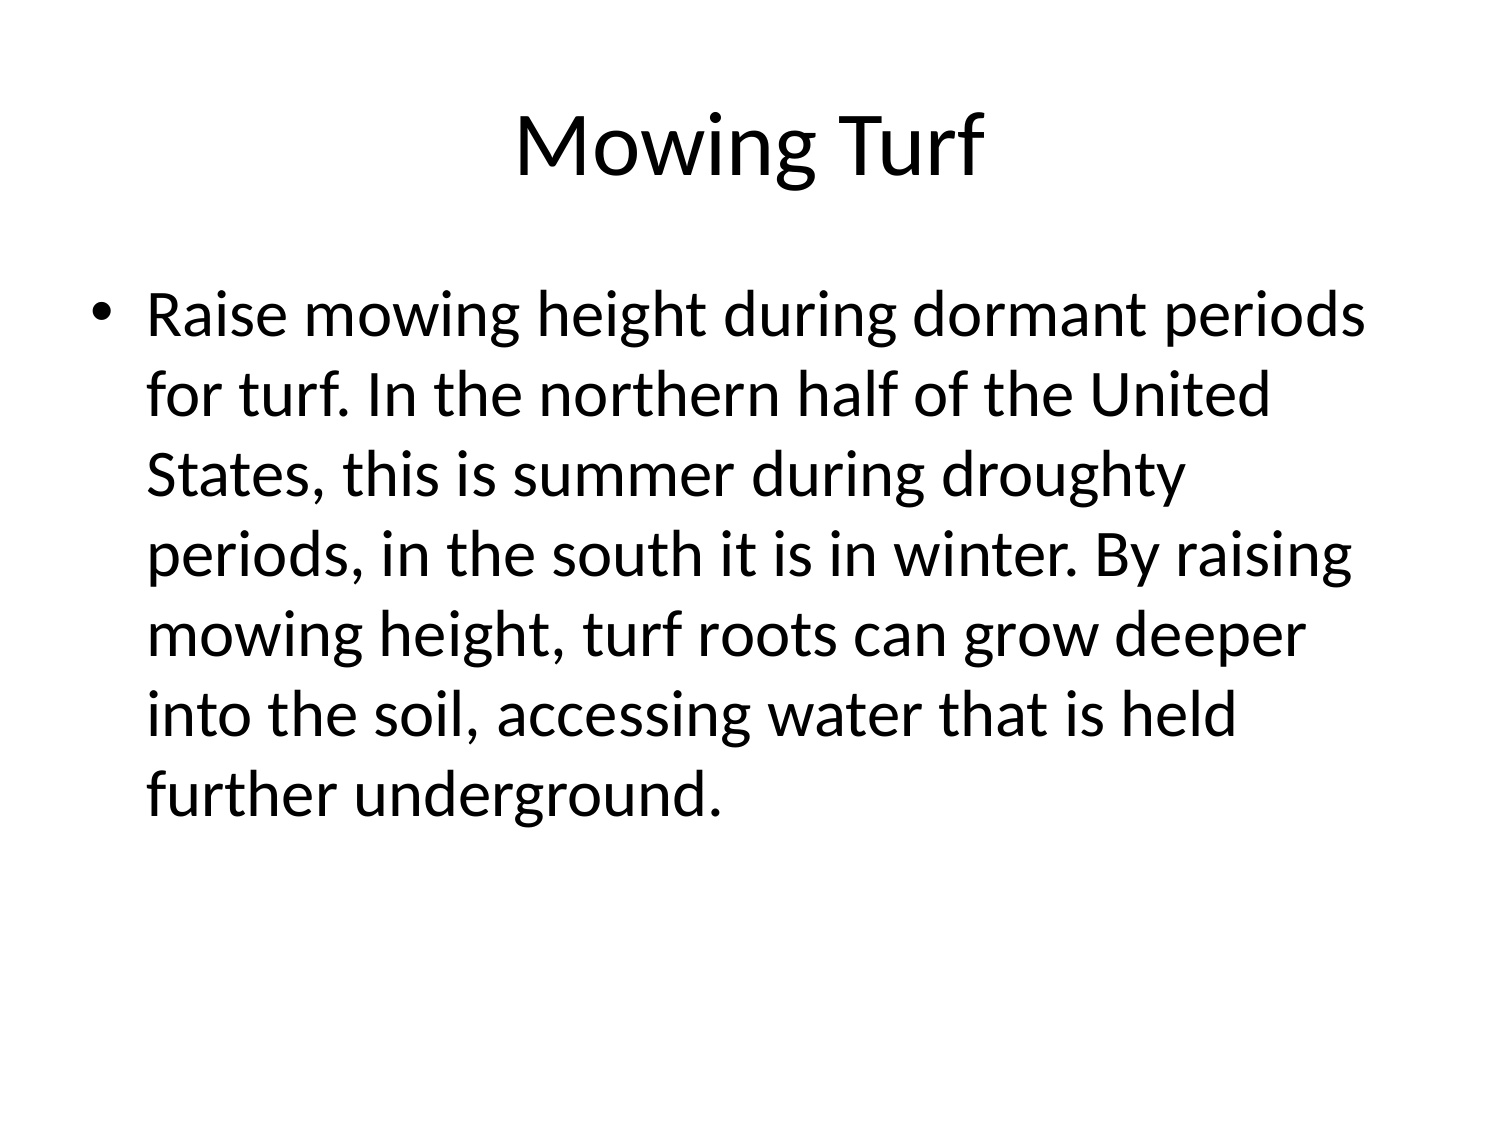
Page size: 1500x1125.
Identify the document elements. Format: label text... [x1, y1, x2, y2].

title Mowing Turf [75, 45, 1425, 233]
list Raise mowing height during dormant periods for turf. In the northern half of the United States, this is summer during droughty periods, in the south it is in winter. By raising mowing height, turf roots can grow deeper into the soil, accessing water that is held further underground. [75, 262, 1425, 1005]
